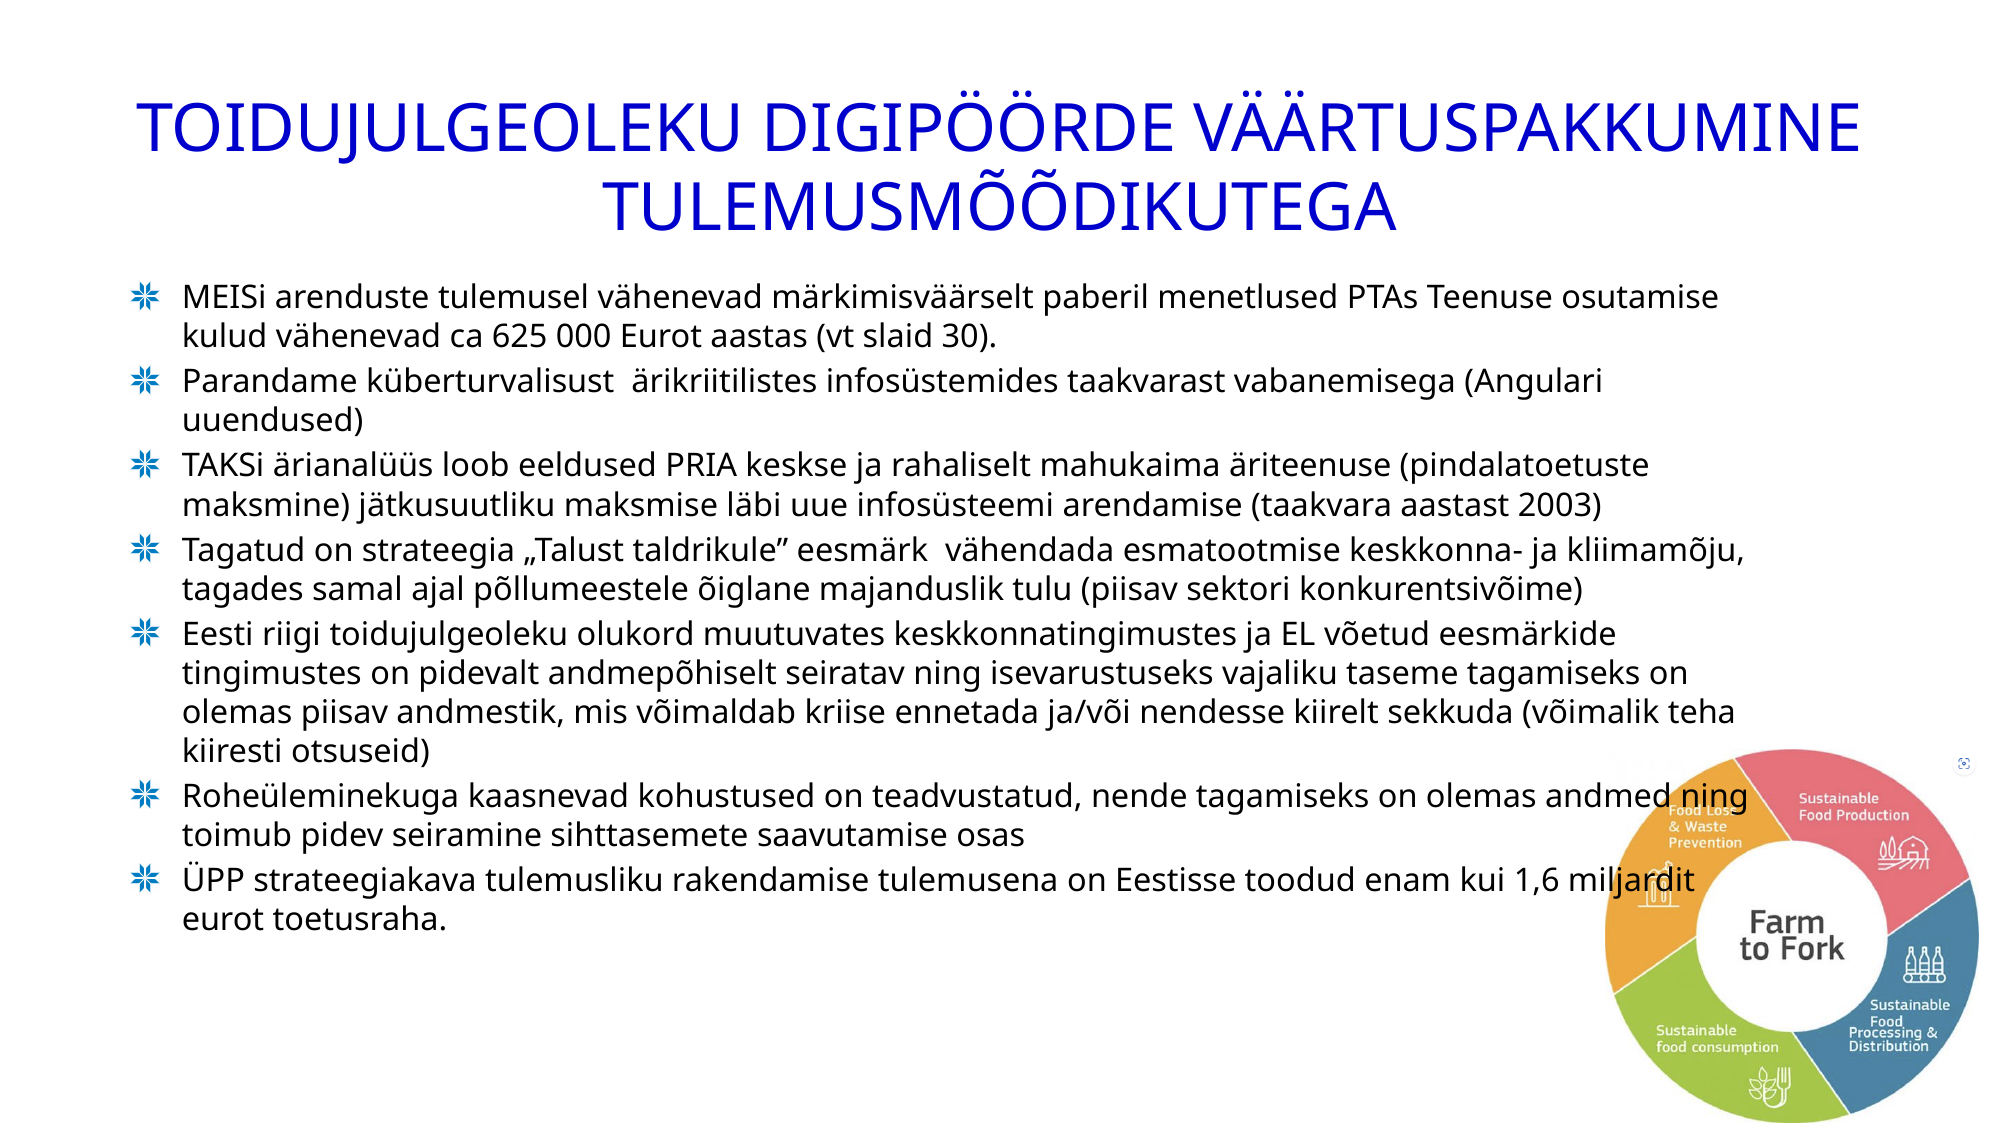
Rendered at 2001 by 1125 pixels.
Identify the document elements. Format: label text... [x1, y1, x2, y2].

picture [130, 779, 160, 809]
picture [130, 617, 160, 647]
picture [130, 449, 160, 479]
picture [130, 863, 160, 893]
text_box TOIDUJULGEOLEKU DIGIPÖÖRDE VÄÄRTUSPAKKUMINE TULEMUSMÕÕDIKUTEGA [66, 76, 1933, 252]
picture [130, 281, 160, 311]
list MEISi arenduste tulemusel vähenevad märkimisväärselt paberil menetlused PTAs Teenuse osutamise kulud vähenevad ca 625 000 Eurot aastas (vt slaid 30). Parandame küberturvalisust ärikriitilistes infosüstemides taakvarast vabanemisega (Angulari uuendused) TAKSi ärianalüüs loob eeldused PRIA keskse ja rahaliselt mahukaima äriteenuse (pindalatoetuste maksmine) jätkusuutliku maksmise läbi uue infosüsteemi arendamise (taakvara aastast 2003) Tagatud on strateegia „Talust taldrikule” eesmärk vähendada esmatootmise keskkonna- ja kliimamõju, tagades samal ajal põllumeestele õiglane majanduslik tulu (piisav sektori konkurentsivõime) Eesti riigi toidujulgeoleku olukord muutuvates keskkonnatingimustes ja EL võetud eesmärkide tingimustes on pidevalt andmepõhiselt seiratav ning isevarustuseks vajaliku taseme tagamiseks on olemas piisav andmestik, mis võimaldab kriise ennetada ja/või nendesse kiirelt sekkuda (võimalik teha kiiresti otsuseid) Roheüleminekuga kaasnevad kohustused on teadvustatud, nende tagamiseks on olemas andmed ning toimub pidev seiramine sihttasemete saavutamise osas ÜPP strateegiakava tulemusliku rakendamise tulemusena on Eestisse toodud enam kui 1,6 miljardit eurot toetusraha. [46, 268, 1768, 981]
picture [130, 533, 160, 563]
picture [130, 365, 160, 395]
picture [1562, 748, 2000, 1125]
